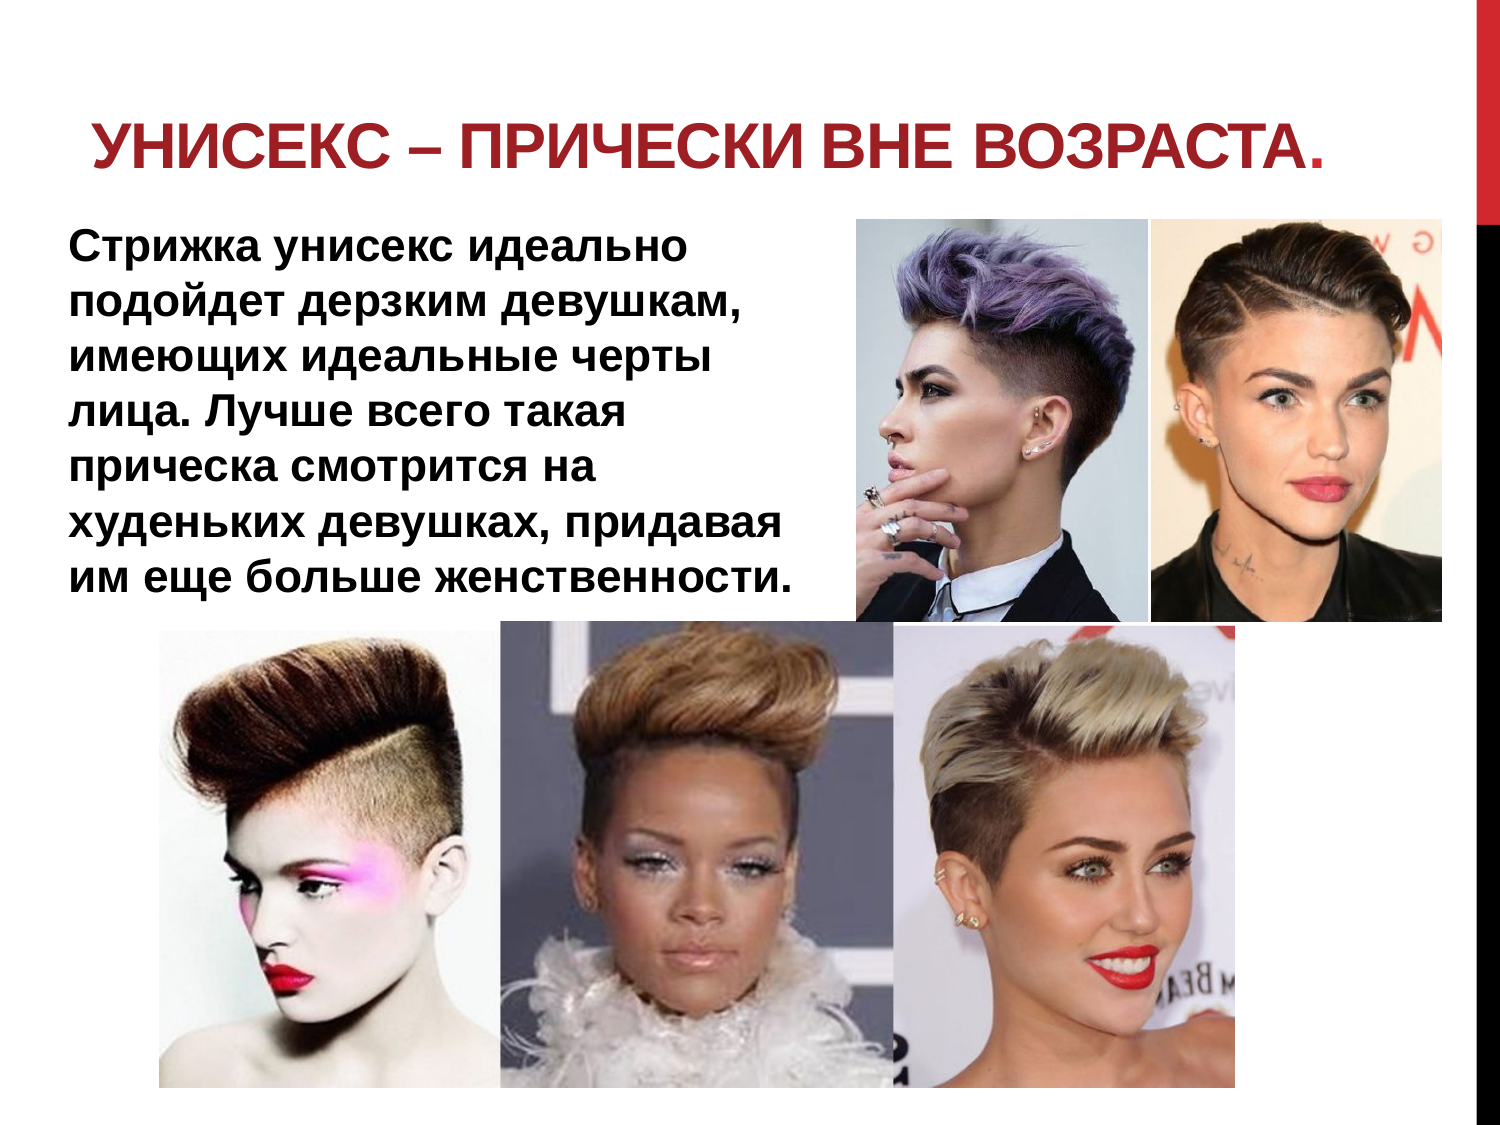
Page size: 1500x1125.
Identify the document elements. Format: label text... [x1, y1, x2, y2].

picture [158, 219, 1442, 1088]
list Стрижка унисекс идеально подойдет дерзким девушкам, имеющих идеальные черты лица. Лучше всего такая прическа смотрится на худеньких девушках, придавая им еще больше женственности. [53, 208, 809, 634]
title Унисекс – прически вне возраста. [76, 30, 1378, 279]
